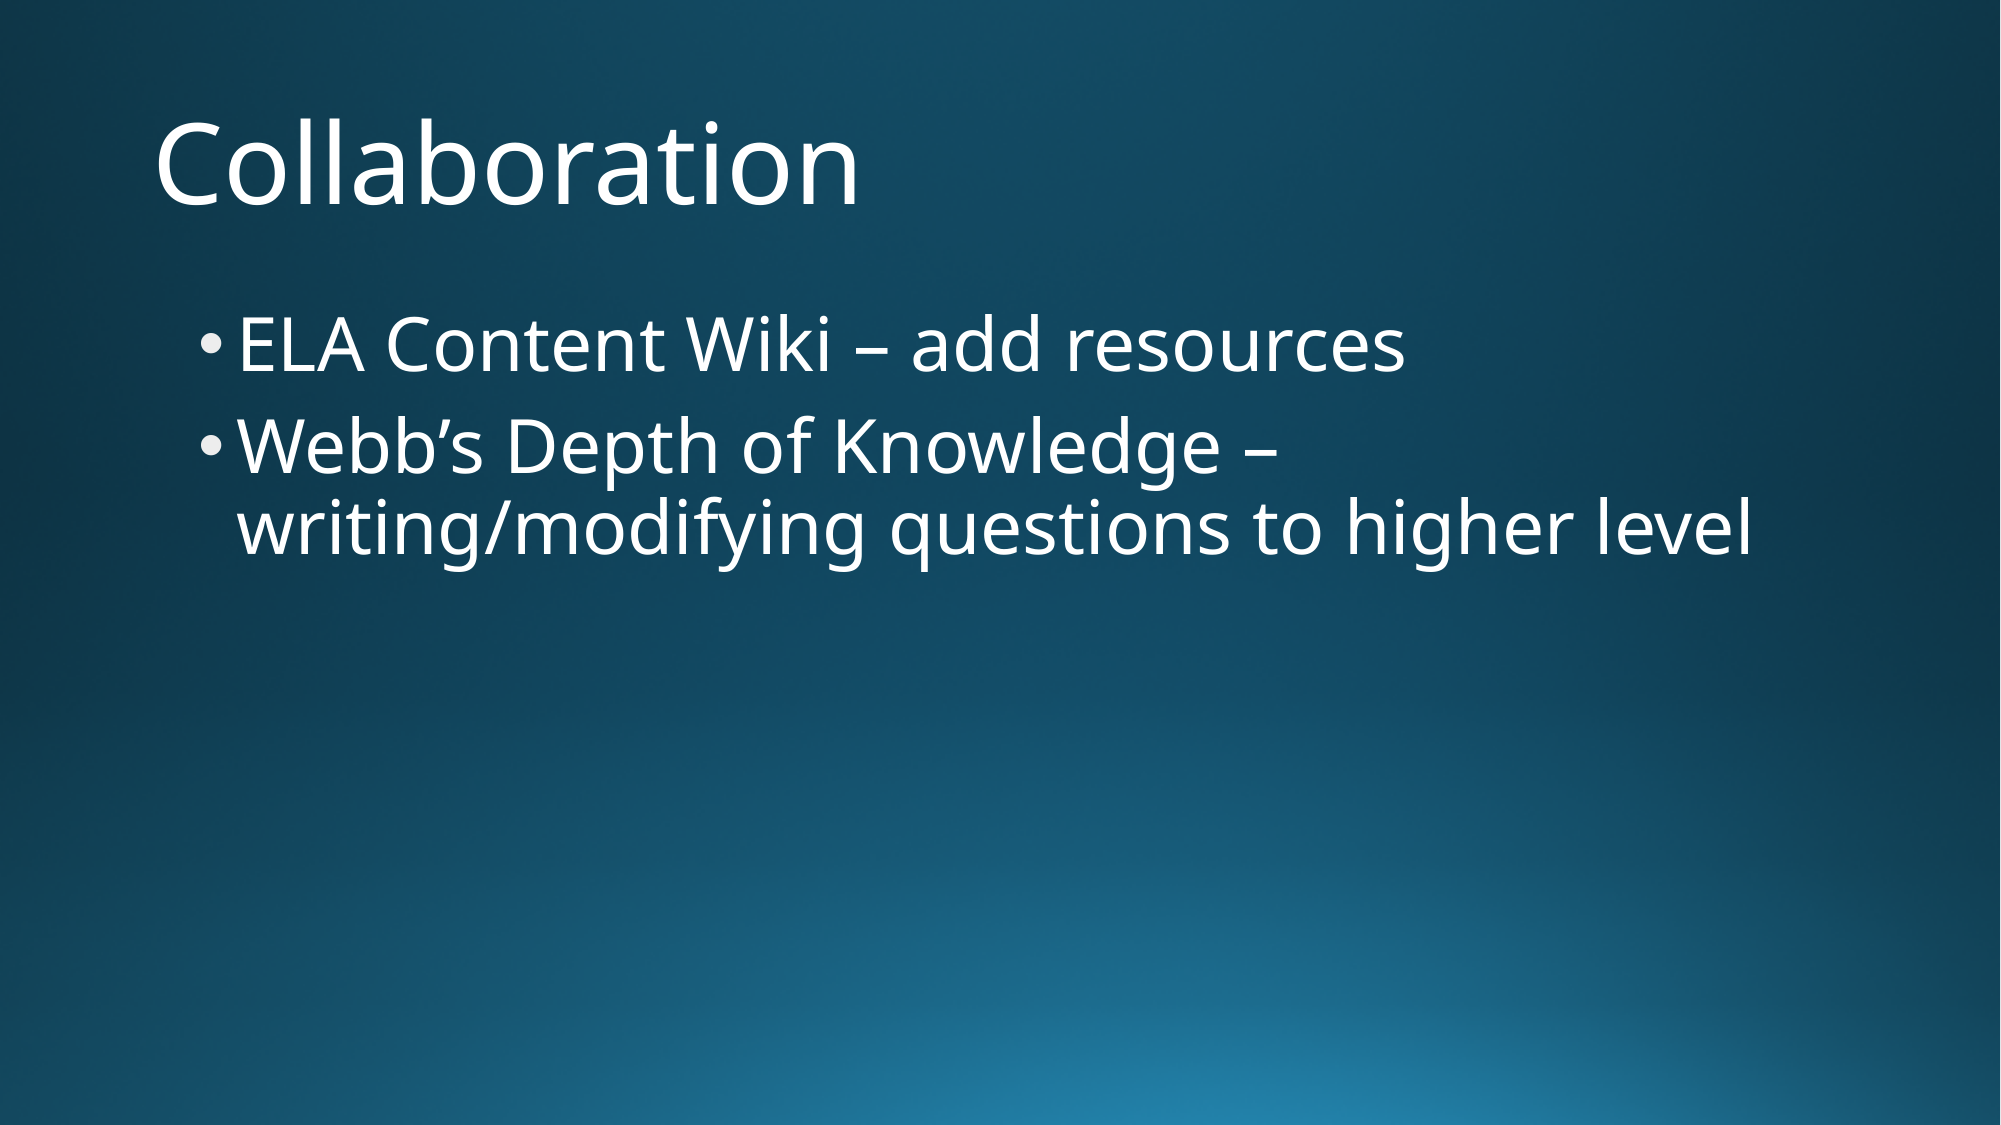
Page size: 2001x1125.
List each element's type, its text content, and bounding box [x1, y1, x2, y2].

list ELA Content Wiki – add resources Webb’s Depth of Knowledge – writing/modifying questions to higher level [183, 299, 1863, 1014]
picture [0, 0, 2001, 1125]
title Collaboration [137, 59, 1863, 278]
